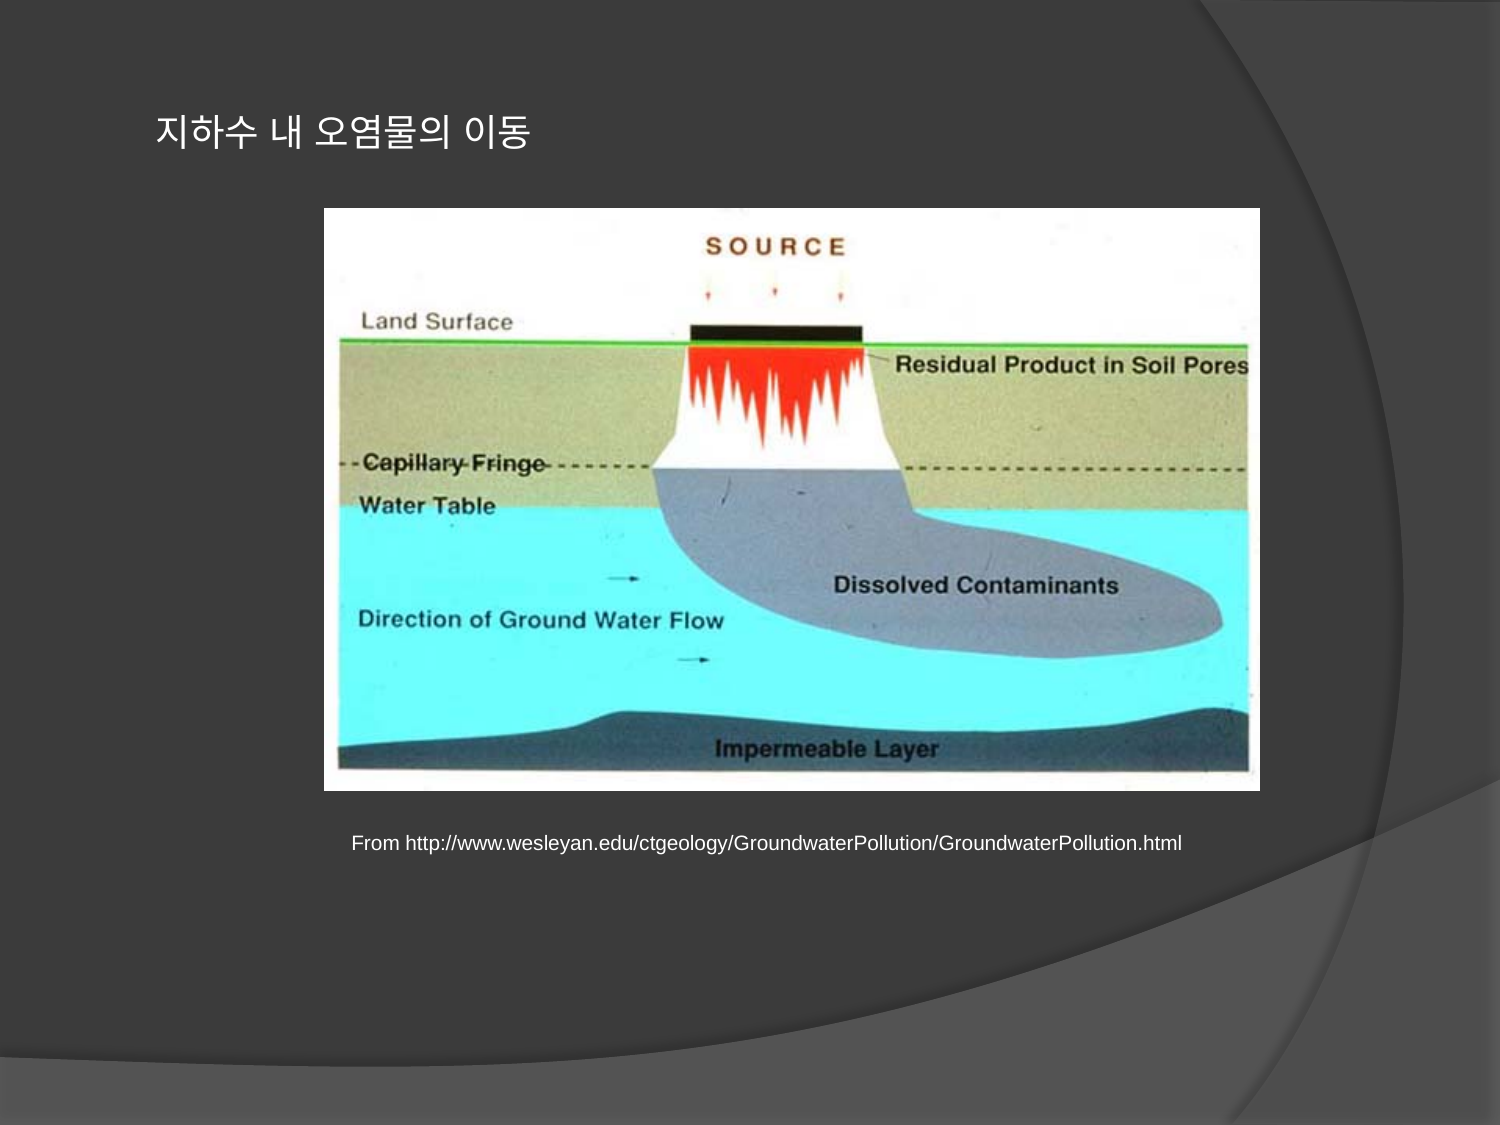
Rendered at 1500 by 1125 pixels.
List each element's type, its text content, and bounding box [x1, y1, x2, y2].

picture [324, 207, 1260, 792]
text_box From http://www.wesleyan.edu/ctgeology/GroundwaterPollution/GroundwaterPollution.html [336, 822, 1223, 863]
text_box 지하수 내 오염물의 이동 [141, 101, 548, 162]
